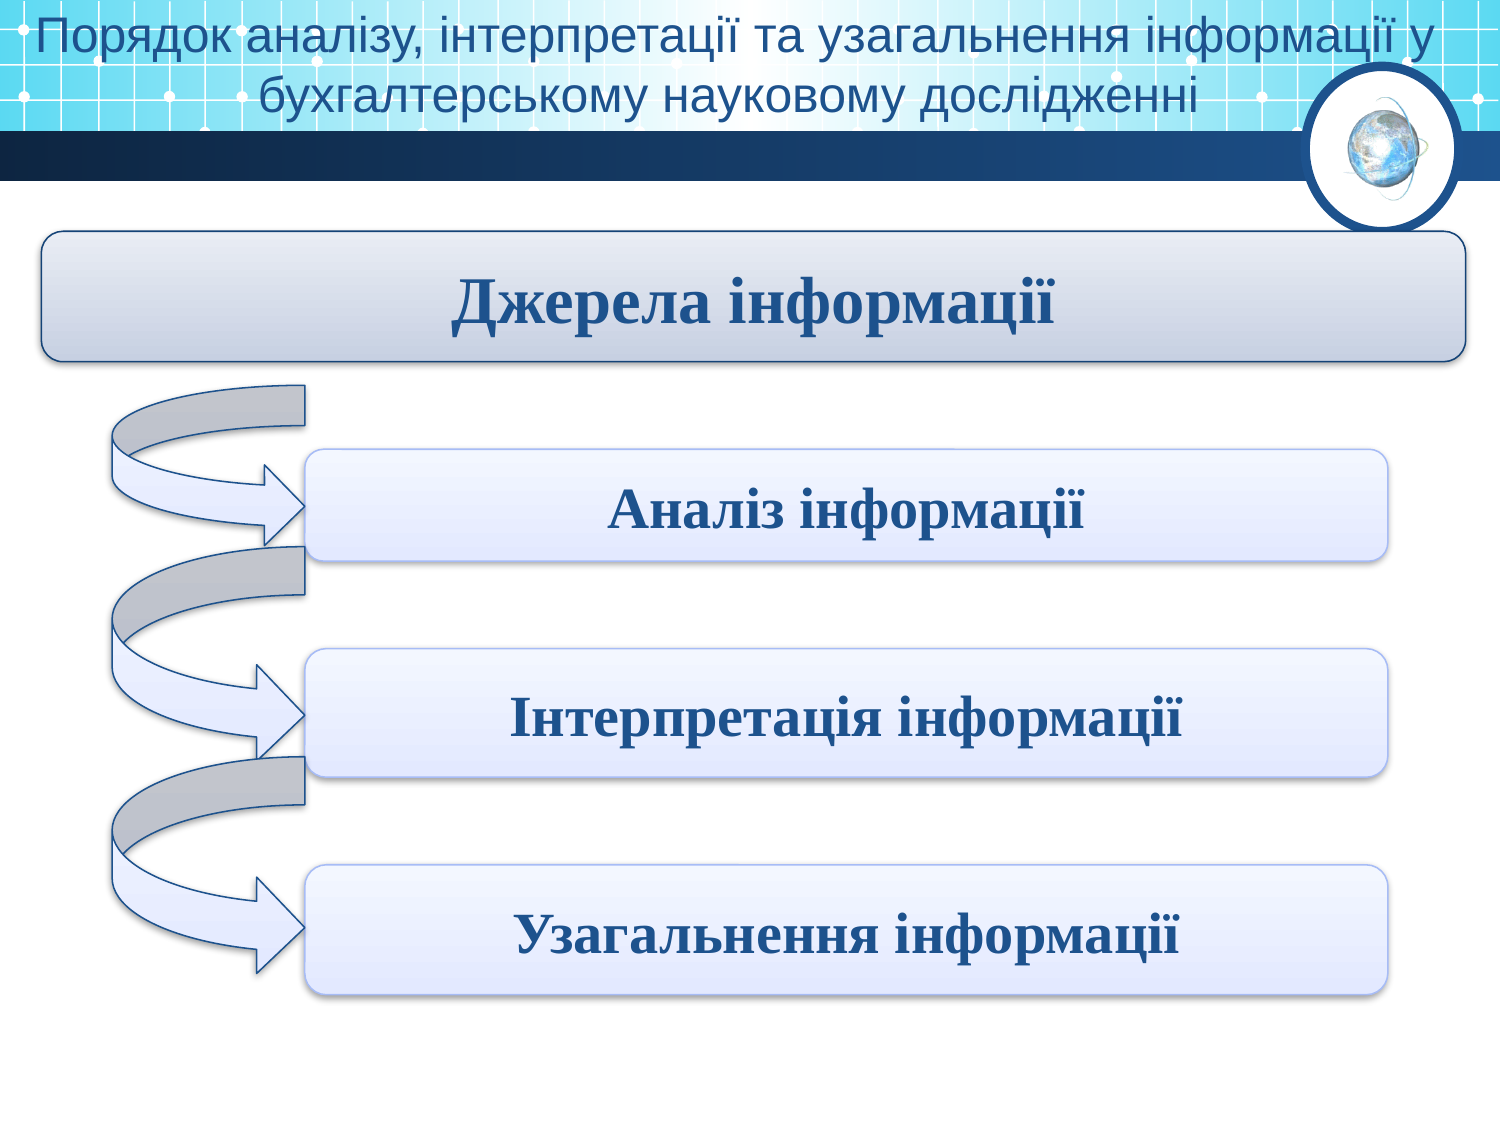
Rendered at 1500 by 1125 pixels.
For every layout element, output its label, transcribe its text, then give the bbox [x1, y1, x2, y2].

text_box Узагальнення інформації [303, 863, 1389, 996]
text_box Джерела інформації [40, 230, 1467, 363]
text_box Порядок аналізу, інтерпретації та узагальнення інформації у бухгалтерському науковому дослідженні [0, 0, 1471, 130]
text_box [111, 755, 306, 975]
picture [1310, 130, 1454, 226]
text_box Інтерпретація інформації [303, 647, 1389, 778]
text_box [111, 545, 306, 756]
text_box Аналіз інформації [303, 448, 1389, 562]
text_box [111, 384, 306, 545]
